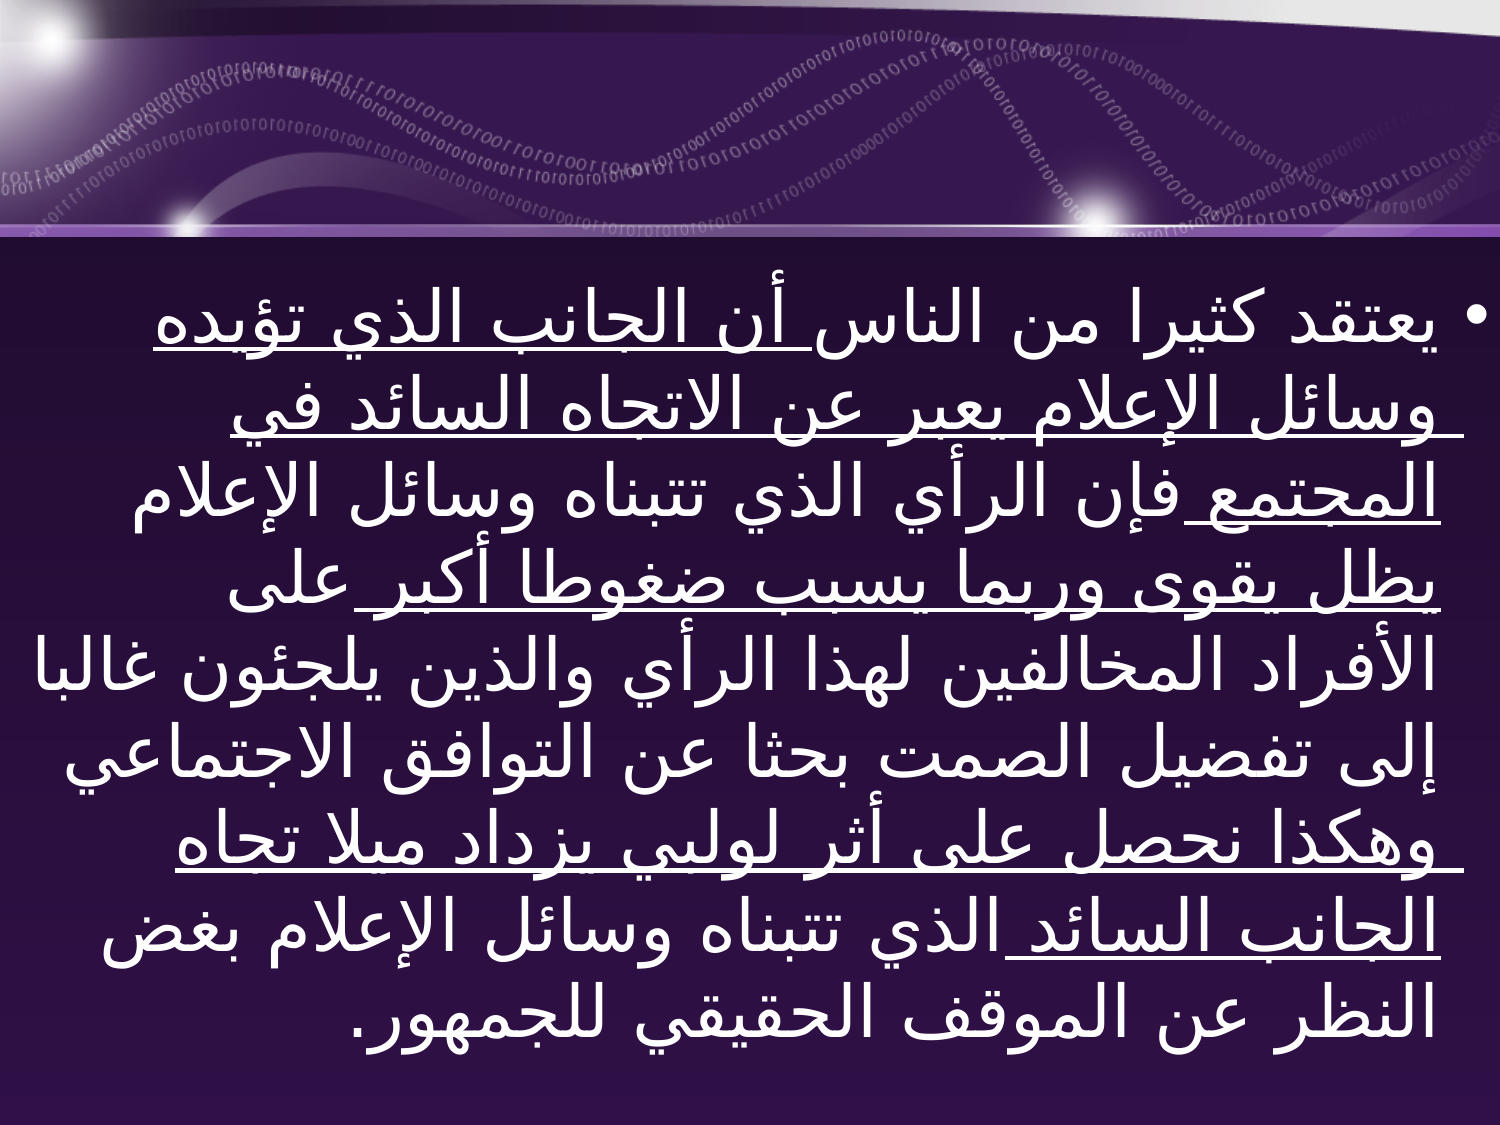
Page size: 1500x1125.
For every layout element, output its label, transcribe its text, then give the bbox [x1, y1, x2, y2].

list يعتقد كثيرا من الناس أن الجانب الذي تؤيده وسائل الإعلام يعبر عن الاتجاه السائد في المجتمع فإن الرأي الذي تتبناه وسائل الإعلام يظل يقوى وربما يسبب ضغوطا أكبر على الأفراد المخالفين لهذا الرأي والذين يلجئون غالبا إلى تفضيل الصمت بحثا عن التوافق الاجتماعي وهكذا نحصل على أثر لولبي يزداد ميلا تجاه الجانب السائد الذي تتبناه وسائل الإعلام بغض النظر عن الموقف الحقيقي للجمهور. [0, 262, 1500, 1125]
picture [0, 0, 1500, 237]
